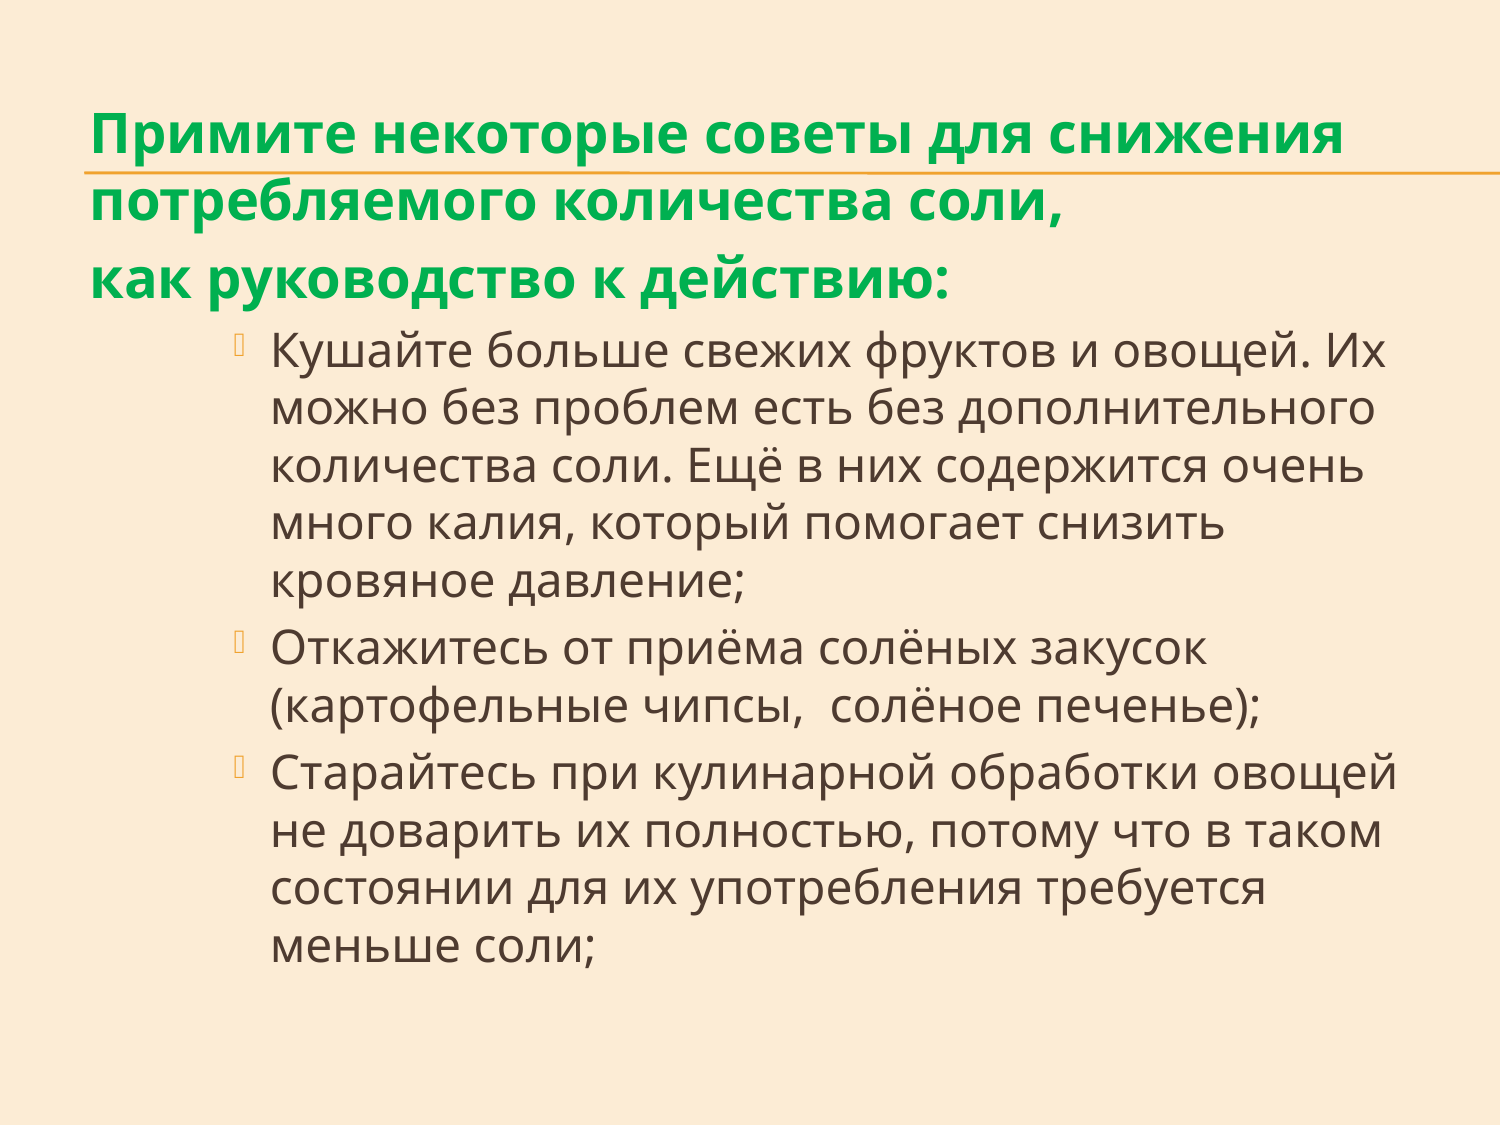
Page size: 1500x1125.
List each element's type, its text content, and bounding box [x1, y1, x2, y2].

list Примите некоторые советы для снижения потребляемого количества соли, как руководство к действию: Кушайте больше свежих фруктов и овощей. Их можно без проблем есть без дополнительного количества соли. Ещё в них содержится очень много калия, который помогает снизить кровяное давление; Откажитесь от приёма солёных закусок (картофельные чипсы, солёное печенье); Старайтесь при кулинарной обработки овощей не доварить их полностью, потому что в таком состоянии для их употребления требуется меньше соли; [75, 90, 1425, 986]
